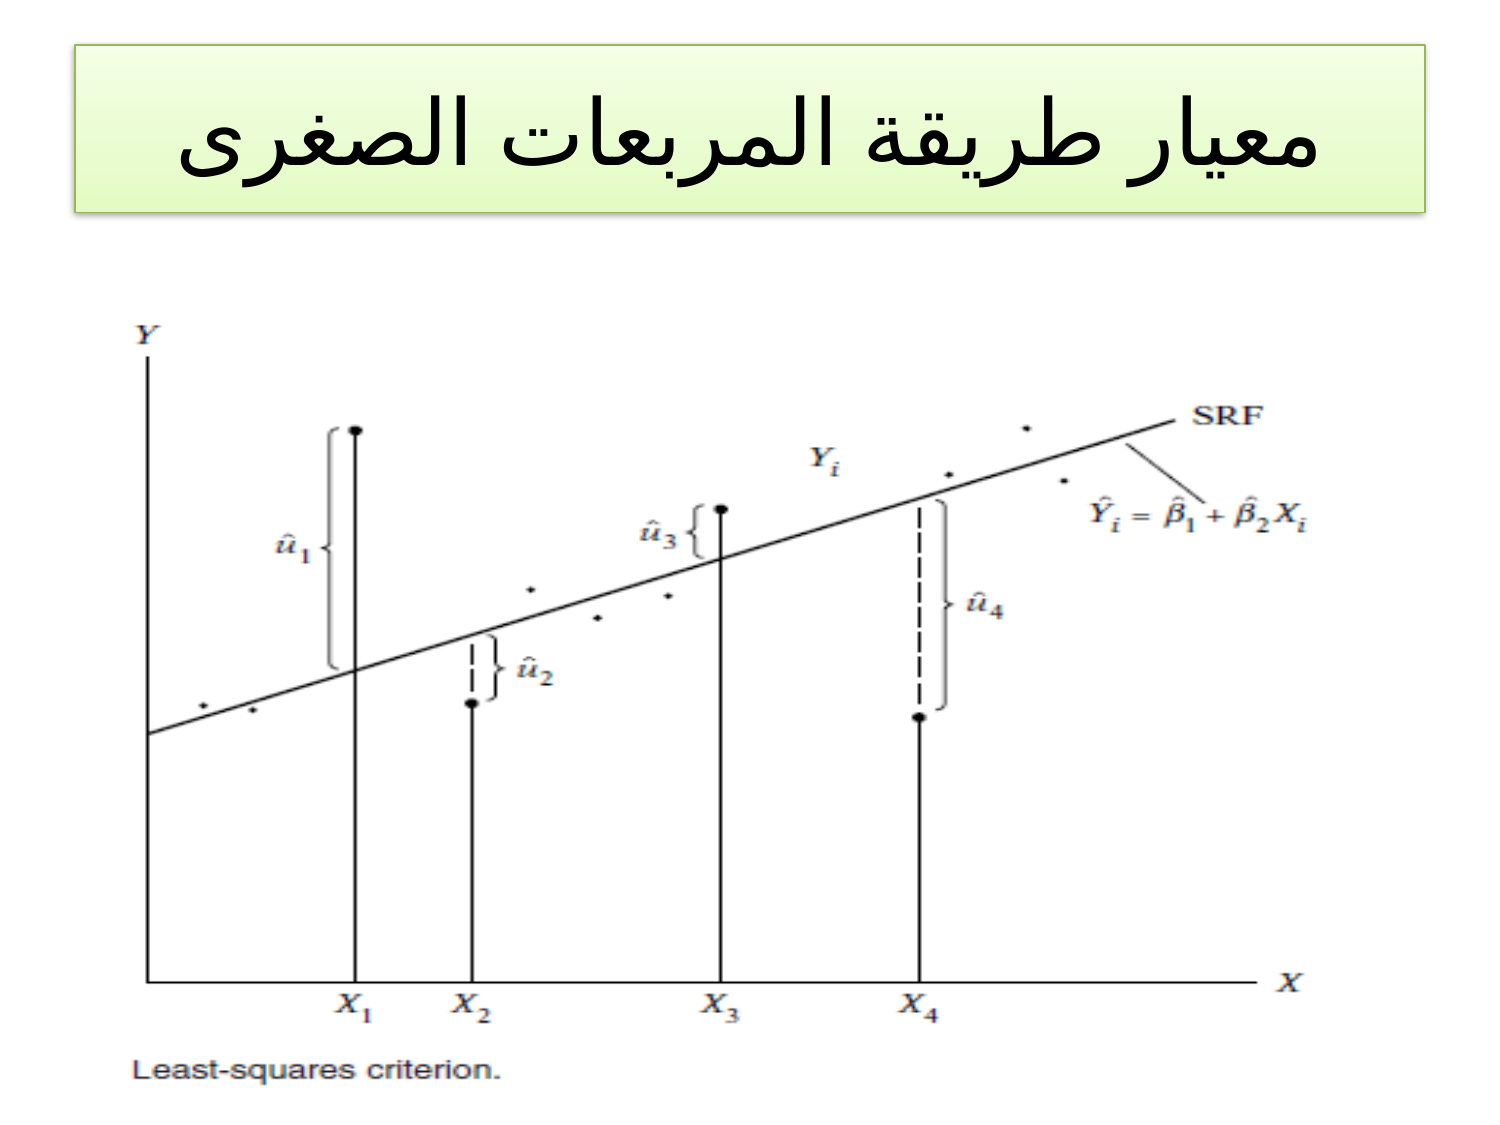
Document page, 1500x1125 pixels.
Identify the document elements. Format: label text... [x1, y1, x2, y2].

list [112, 299, 1376, 1101]
title معيار طريقة المربعات الصغرى [74, 44, 1426, 213]
